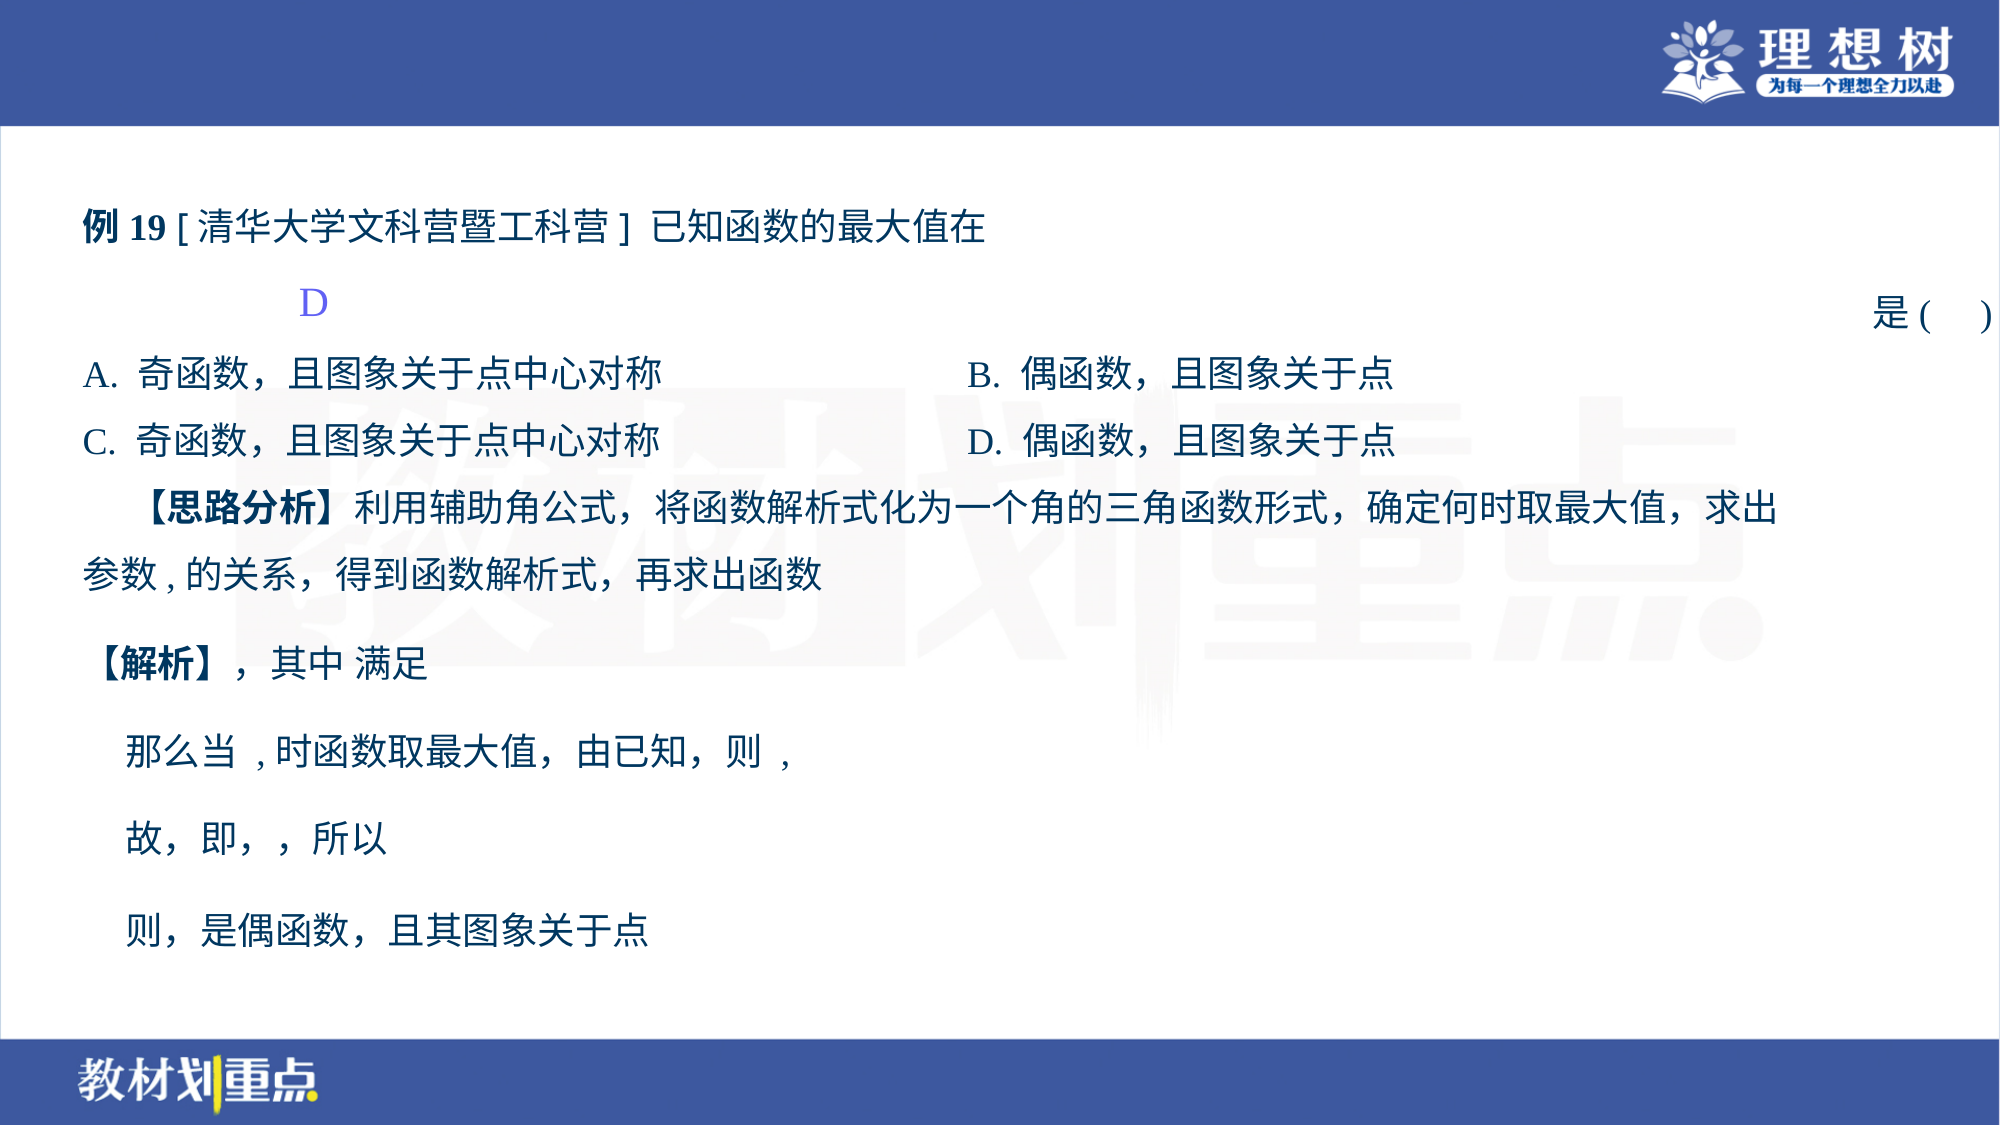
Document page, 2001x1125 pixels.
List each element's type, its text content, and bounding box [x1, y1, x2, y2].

picture [0, 0, 2000, 1125]
text_box D [283, 272, 345, 323]
